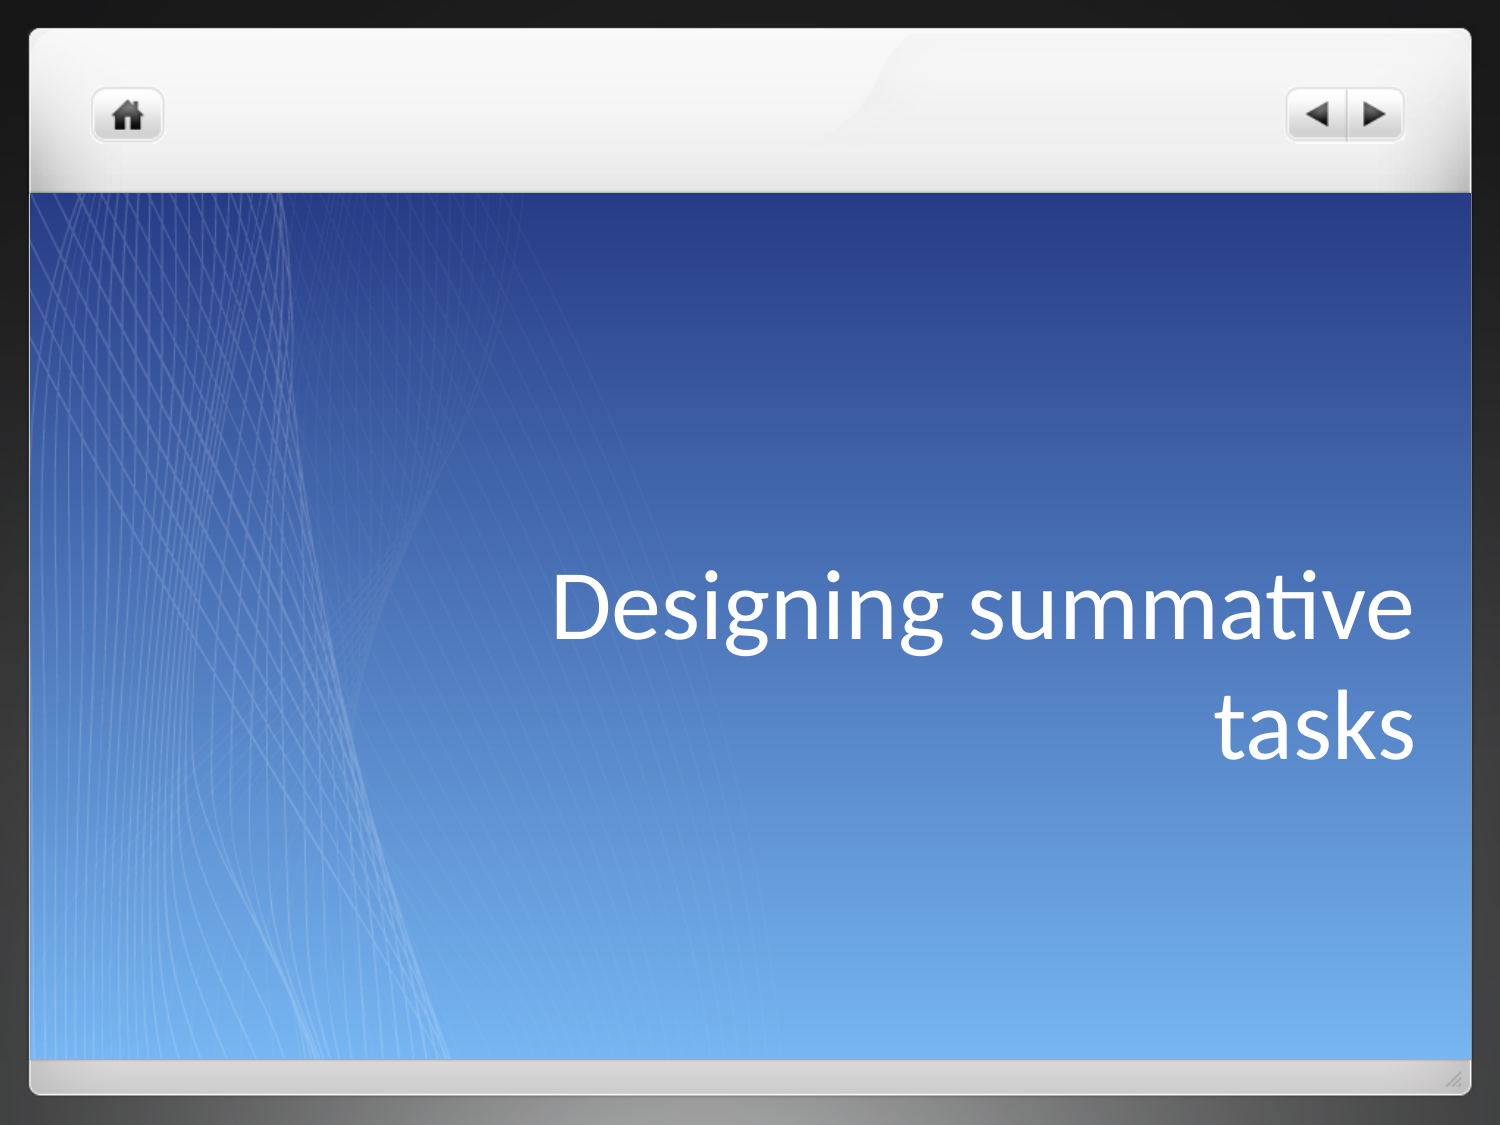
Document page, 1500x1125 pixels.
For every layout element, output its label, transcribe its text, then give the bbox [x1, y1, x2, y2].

picture [0, 0, 1500, 1125]
title Designing summative tasks [350, 562, 1432, 788]
